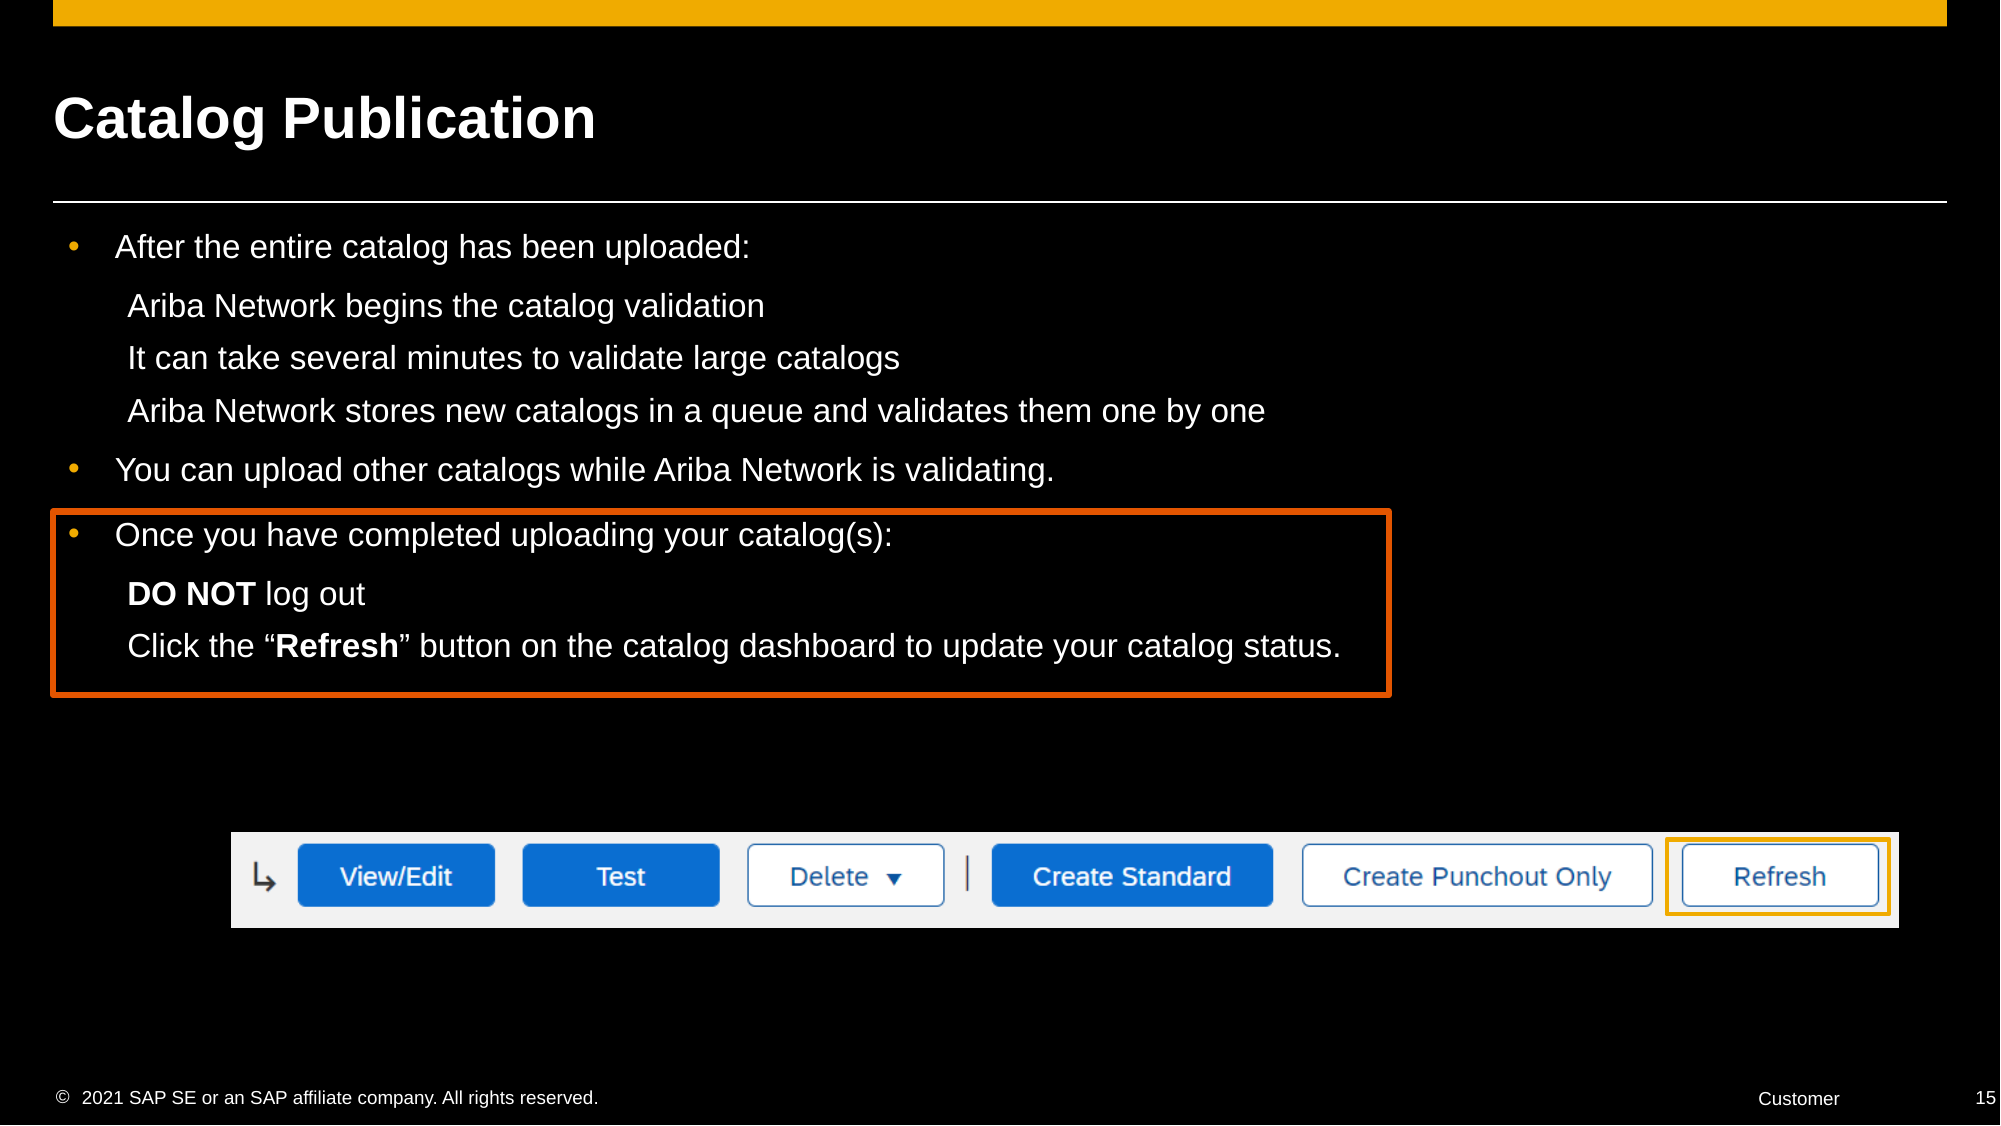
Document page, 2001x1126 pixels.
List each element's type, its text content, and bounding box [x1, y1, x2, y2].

picture [230, 831, 1899, 929]
title Catalog Publication [53, 53, 1947, 178]
list After the entire catalog has been uploaded: Ariba Network begins the catalog validation It can take several minutes to validate large catalogs Ariba Network stores new catalogs in a queue and validates them one by one You can upload other catalogs while Ariba Network is validating. Once you have completed uploading your catalog(s): DO NOT log out Click the “Refresh” button on the catalog dashboard to update your catalog status. [53, 218, 1947, 840]
text_box [52, 510, 1390, 697]
